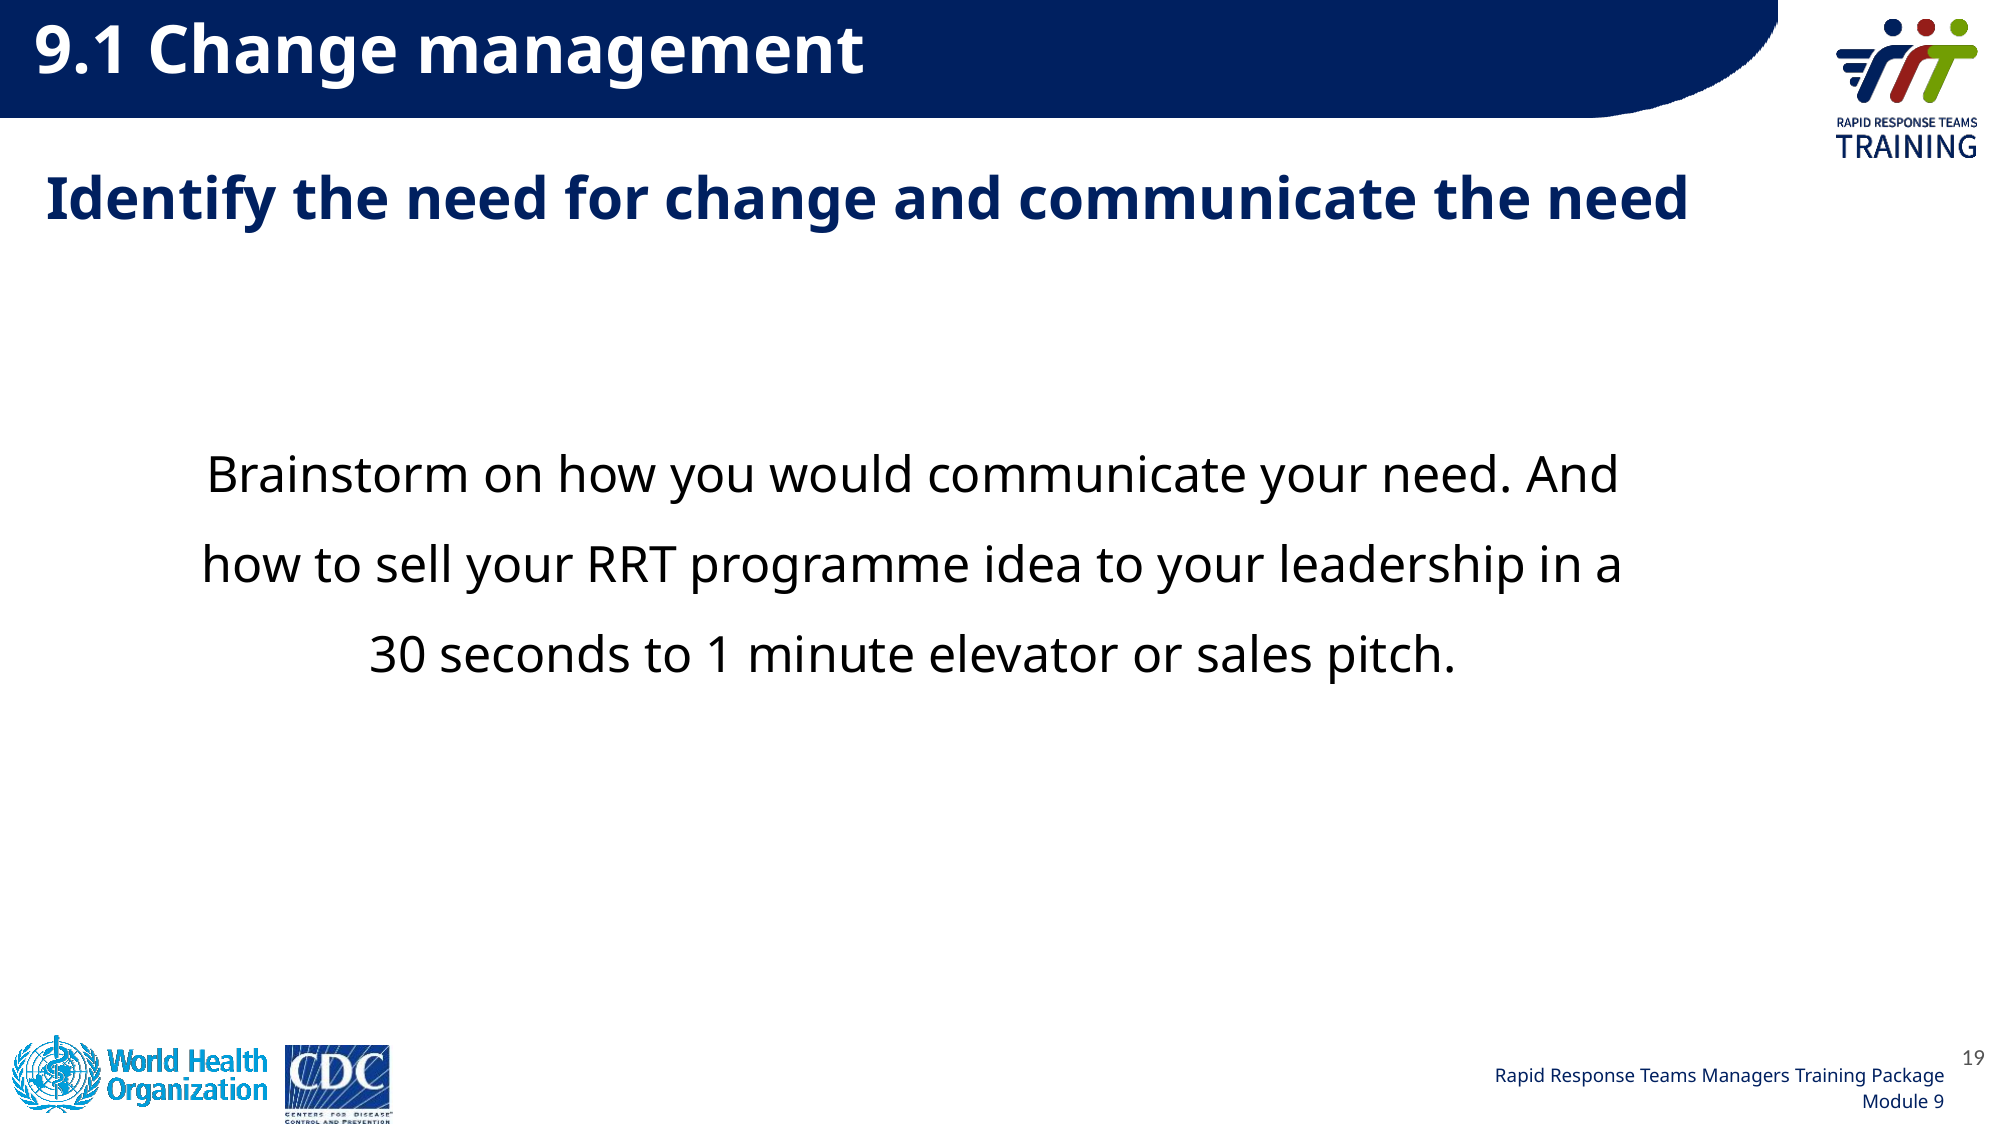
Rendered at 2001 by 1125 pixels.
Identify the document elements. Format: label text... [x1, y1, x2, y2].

text_box 9.1 Change management [19, 0, 1036, 95]
title Identify the need for change and communicate the need [37, 152, 1789, 249]
picture [50, 1109, 62, 1113]
picture [285, 1045, 393, 1124]
slide_number 19 [1931, 1035, 2000, 1088]
picture [43, 1088, 54, 1094]
picture [38, 1044, 53, 1052]
picture [28, 1054, 36, 1077]
picture [12, 1035, 53, 1067]
list Brainstorm on how you would communicate your need. And how to sell your RRT programme idea to your leadership in a 30 seconds to 1 minute elevator or sales pitch. [179, 404, 1647, 721]
picture [34, 1058, 41, 1077]
picture [38, 1092, 54, 1100]
picture [12, 1084, 46, 1113]
picture [36, 1035, 267, 1113]
picture [1835, 19, 1978, 167]
picture [0, 0, 1778, 118]
picture [46, 1056, 54, 1061]
